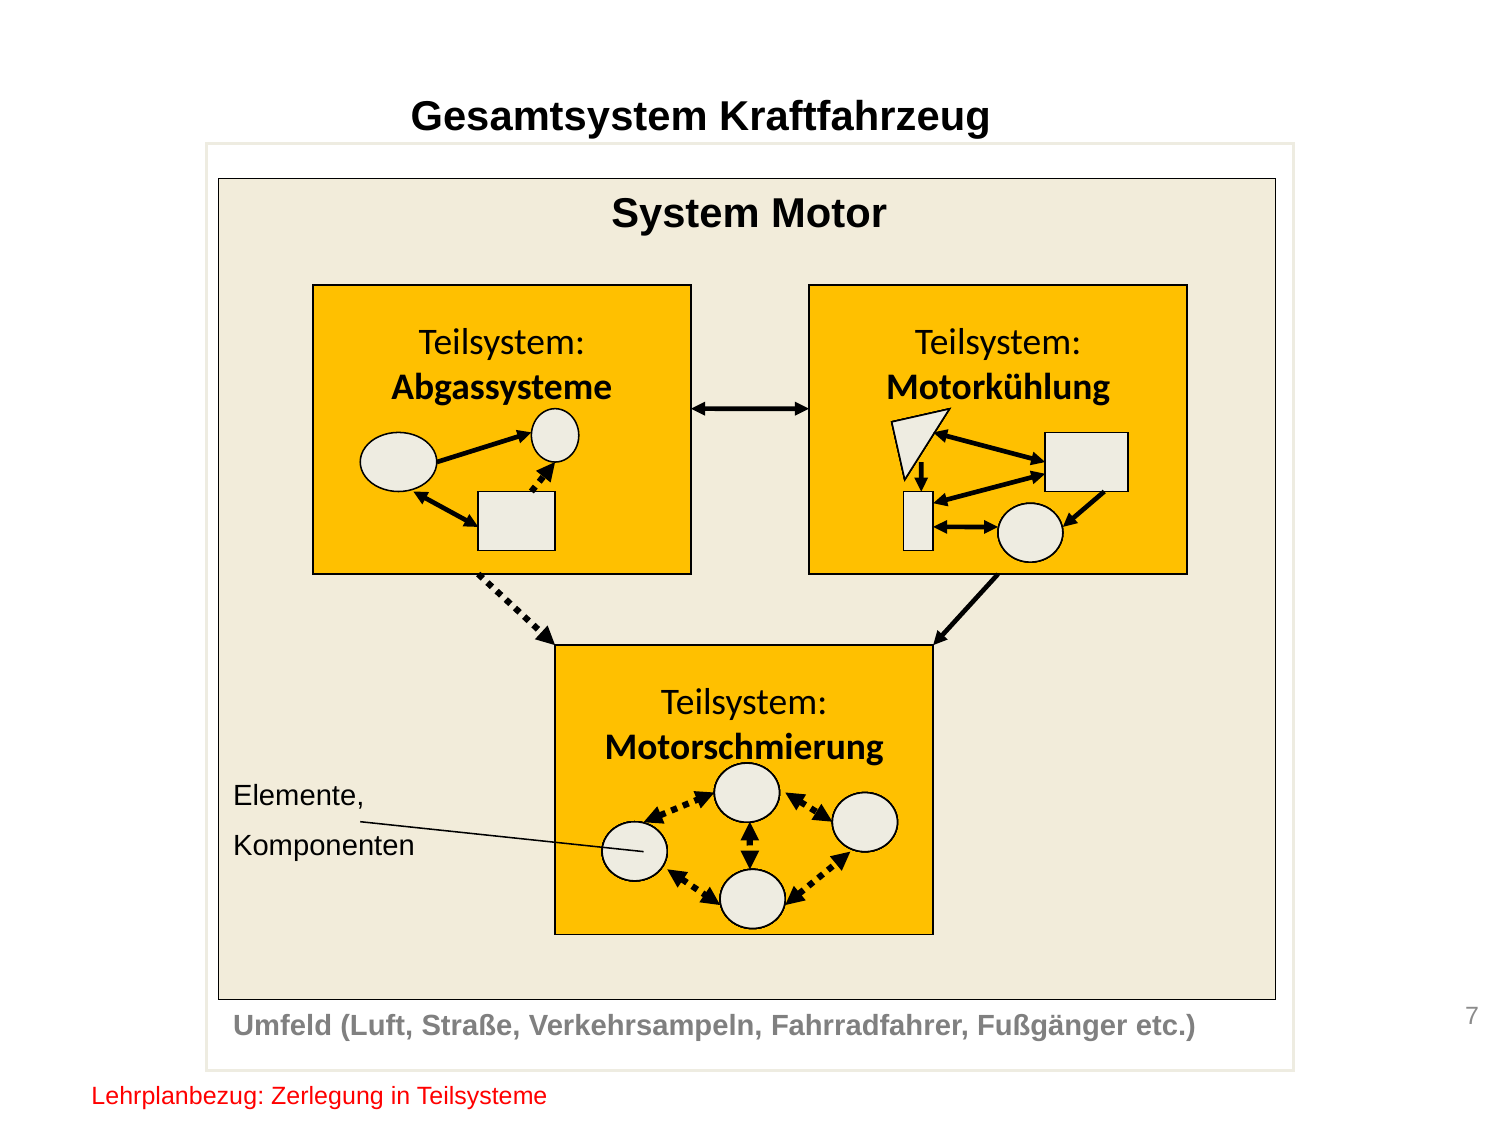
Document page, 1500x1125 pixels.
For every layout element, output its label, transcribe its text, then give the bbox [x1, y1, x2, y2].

text_box [933, 574, 999, 646]
text_box Umfeld (Luft, Straße, Verkehrsampeln, Fahrradfahrer, Fußgänger etc.) [218, 999, 1276, 1049]
text_box [691, 402, 809, 415]
title Gesamtsystem Kraftfahrzeug [395, 48, 1223, 143]
text_box [478, 573, 556, 646]
text_box [206, 143, 1294, 1071]
text_box Lehrplanbezug: Zerlegung in Teilsysteme [76, 1072, 1329, 1117]
slide_number 7 [1421, 975, 1495, 1054]
